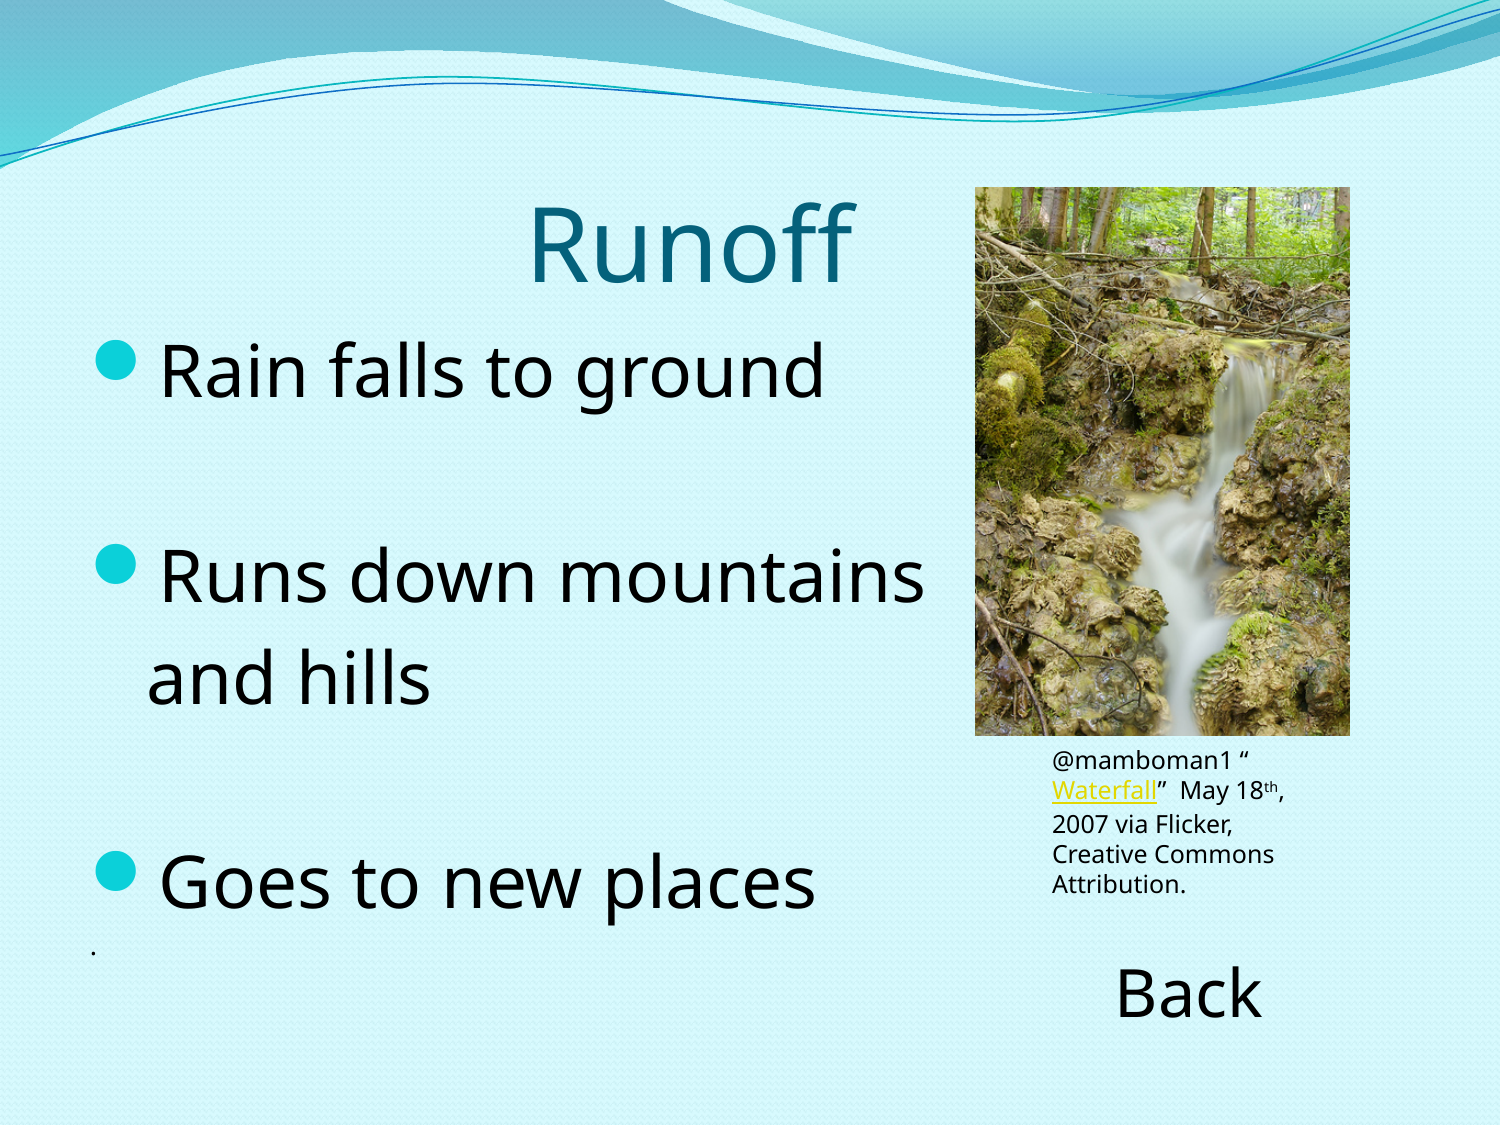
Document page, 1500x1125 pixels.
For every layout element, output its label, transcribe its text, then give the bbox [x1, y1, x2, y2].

list Rain falls to ground Runs down mountains and hills Goes to new places . [75, 317, 1425, 1038]
picture [974, 186, 1351, 737]
text_box Back [1100, 942, 1400, 1049]
title Runoff [75, 115, 1425, 303]
text_box @mamboman1 “Waterfall” May 18th, 2007 via Flicker, Creative Commons Attribution. [1037, 744, 1350, 906]
